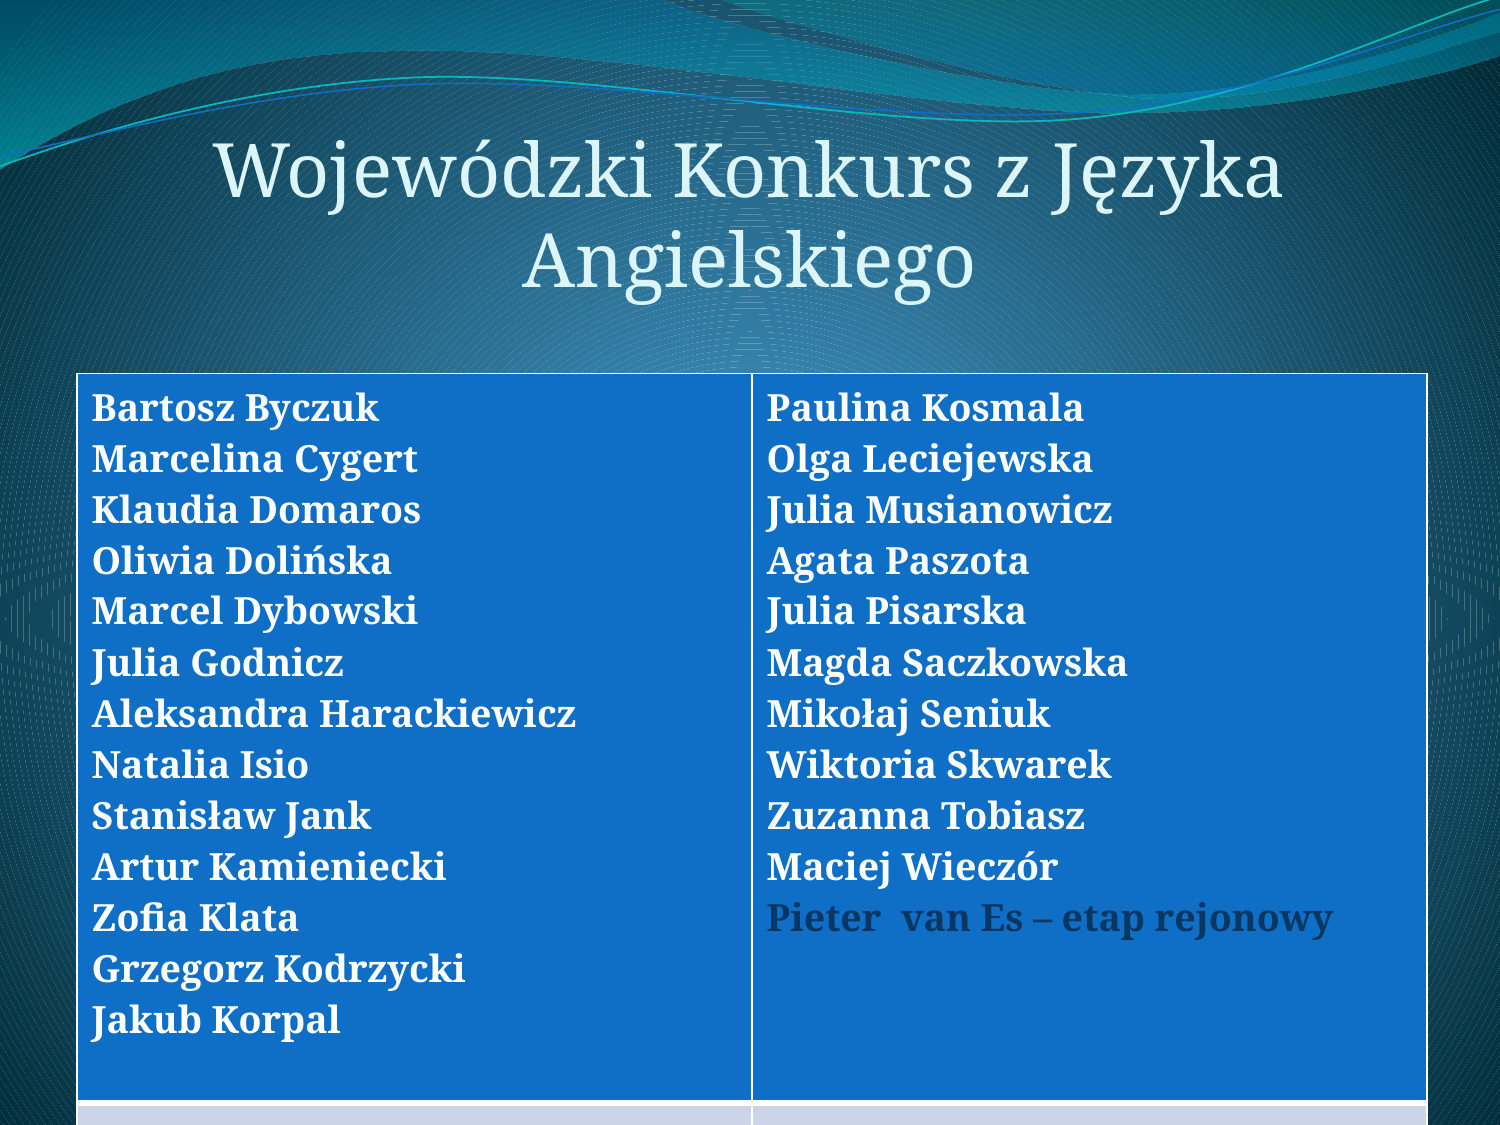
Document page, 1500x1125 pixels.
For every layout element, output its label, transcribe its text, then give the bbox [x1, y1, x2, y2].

table_header Bartosz Byczuk Marcelina Cygert Klaudia Domaros Oliwia Dolińska Marcel Dybowski Julia Godnicz Aleksandra Harackiewicz Natalia Isio Stanisław Jank Artur Kamieniecki Zofia Klata Grzegorz Kodrzycki Jakub Korpal [78, 374, 751, 1100]
table_header Paulina Kosmala Olga Leciejewska Julia Musianowicz Agata Paszota Julia Pisarska Magda Saczkowska Mikołaj Seniuk Wiktoria Skwarek Zuzanna Tobiasz Maciej Wieczór Pieter van Es – etap rejonowy [753, 374, 1426, 1100]
title Wojewódzki Konkurs z Języka Angielskiego [75, 115, 1425, 303]
table_cell [753, 1106, 1426, 1125]
table_cell [78, 1106, 751, 1125]
